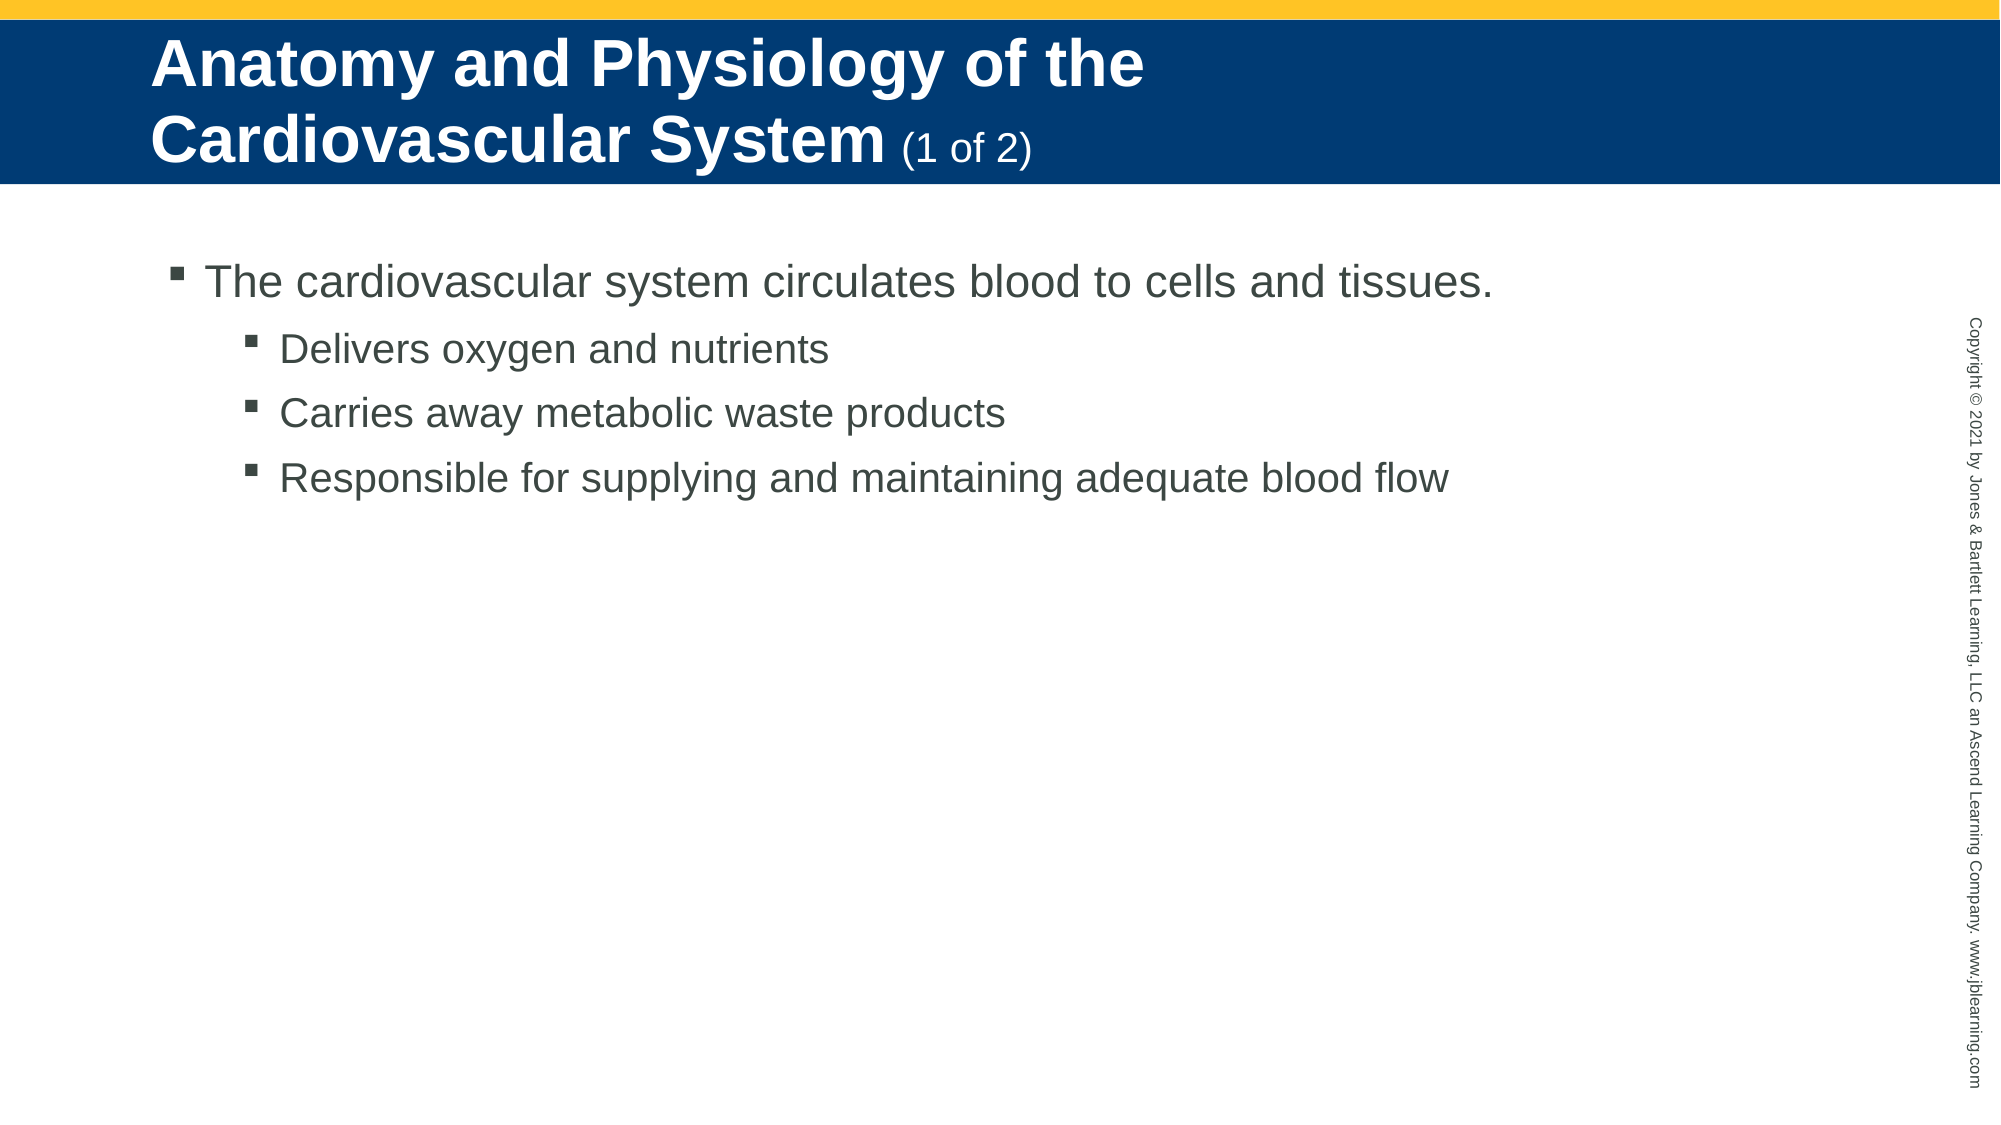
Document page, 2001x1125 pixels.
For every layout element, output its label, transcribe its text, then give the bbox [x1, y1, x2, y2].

list The cardiovascular system circulates blood to cells and tissues. Delivers oxygen and nutrients Carries away metabolic waste products Responsible for supplying and maintaining adequate blood flow [151, 244, 1840, 1016]
title Anatomy and Physiology of the Cardiovascular System (1 of 2) [0, 19, 2000, 185]
